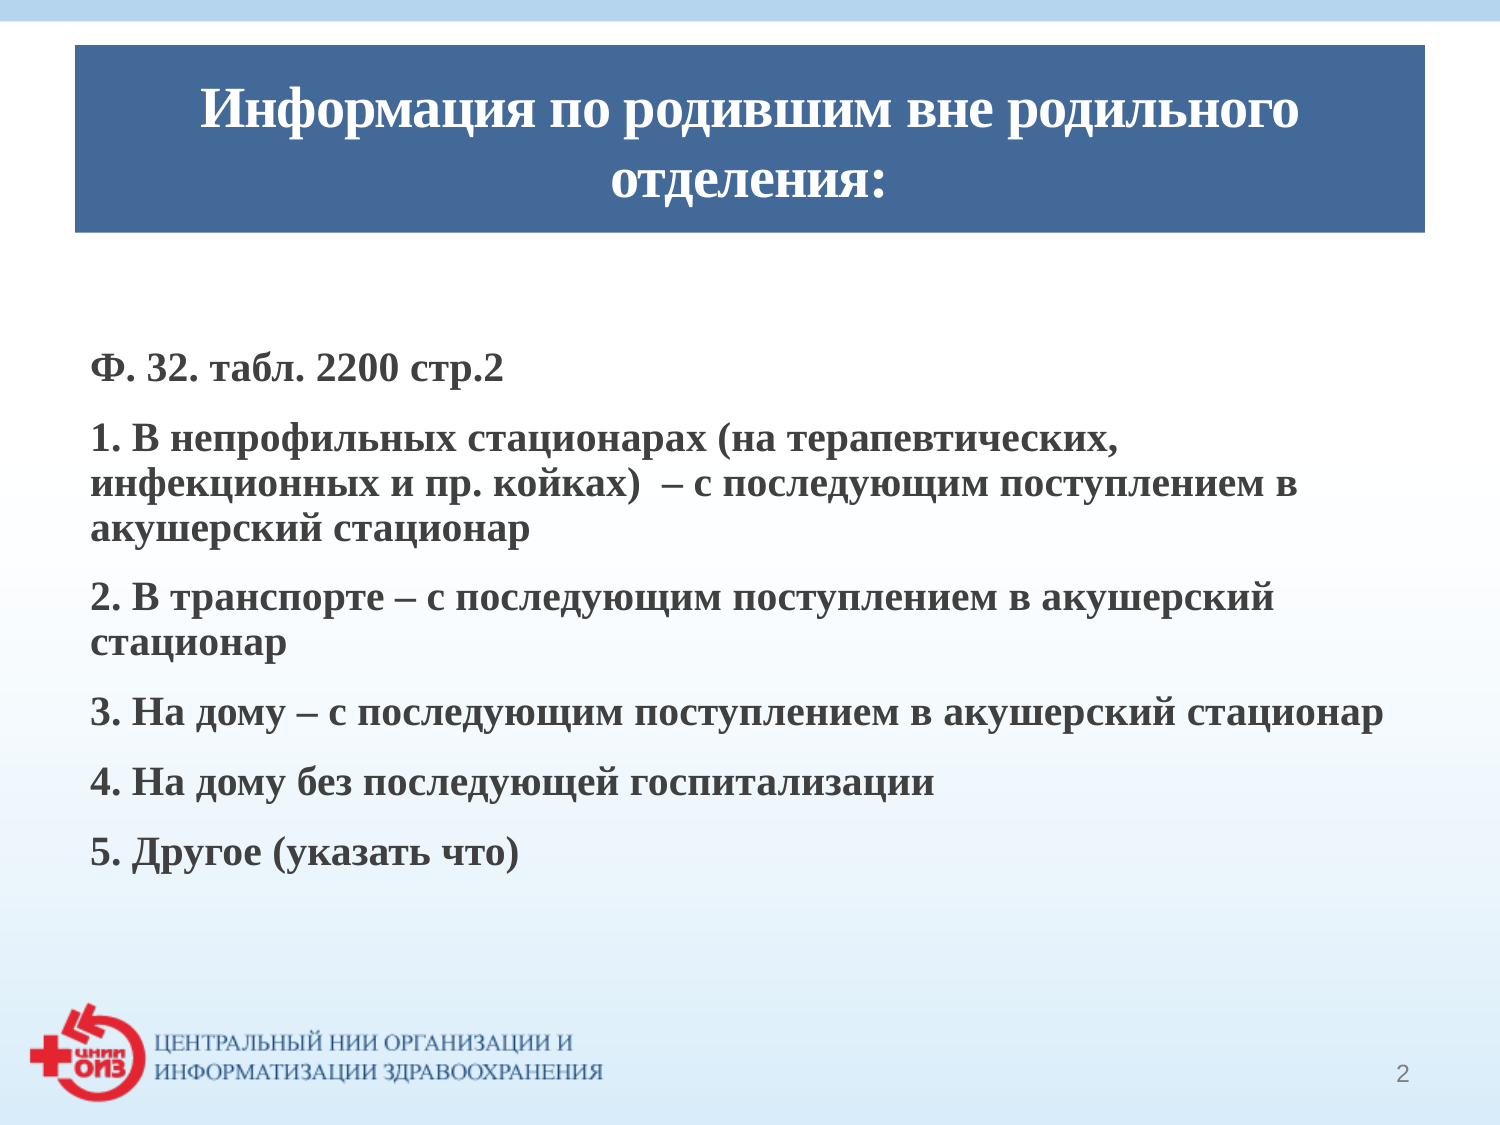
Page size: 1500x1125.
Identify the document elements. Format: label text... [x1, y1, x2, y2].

picture [0, 0, 1500, 1125]
slide_number 2 [1074, 1042, 1425, 1103]
list Ф. 32. табл. 2200 стр.2 1. В непрофильных стационарах (на терапевтических, инфекционных и пр. койках) – с последующим поступлением в акушерский стационар 2. В транспорте – с последующим поступлением в акушерский стационар 3. На дому – с последующим поступлением в акушерский стационар 4. На дому без последующей госпитализации 5. Другое (указать что) [75, 262, 1425, 1005]
title Информация по родившим вне родильного отделения: [75, 45, 1425, 233]
